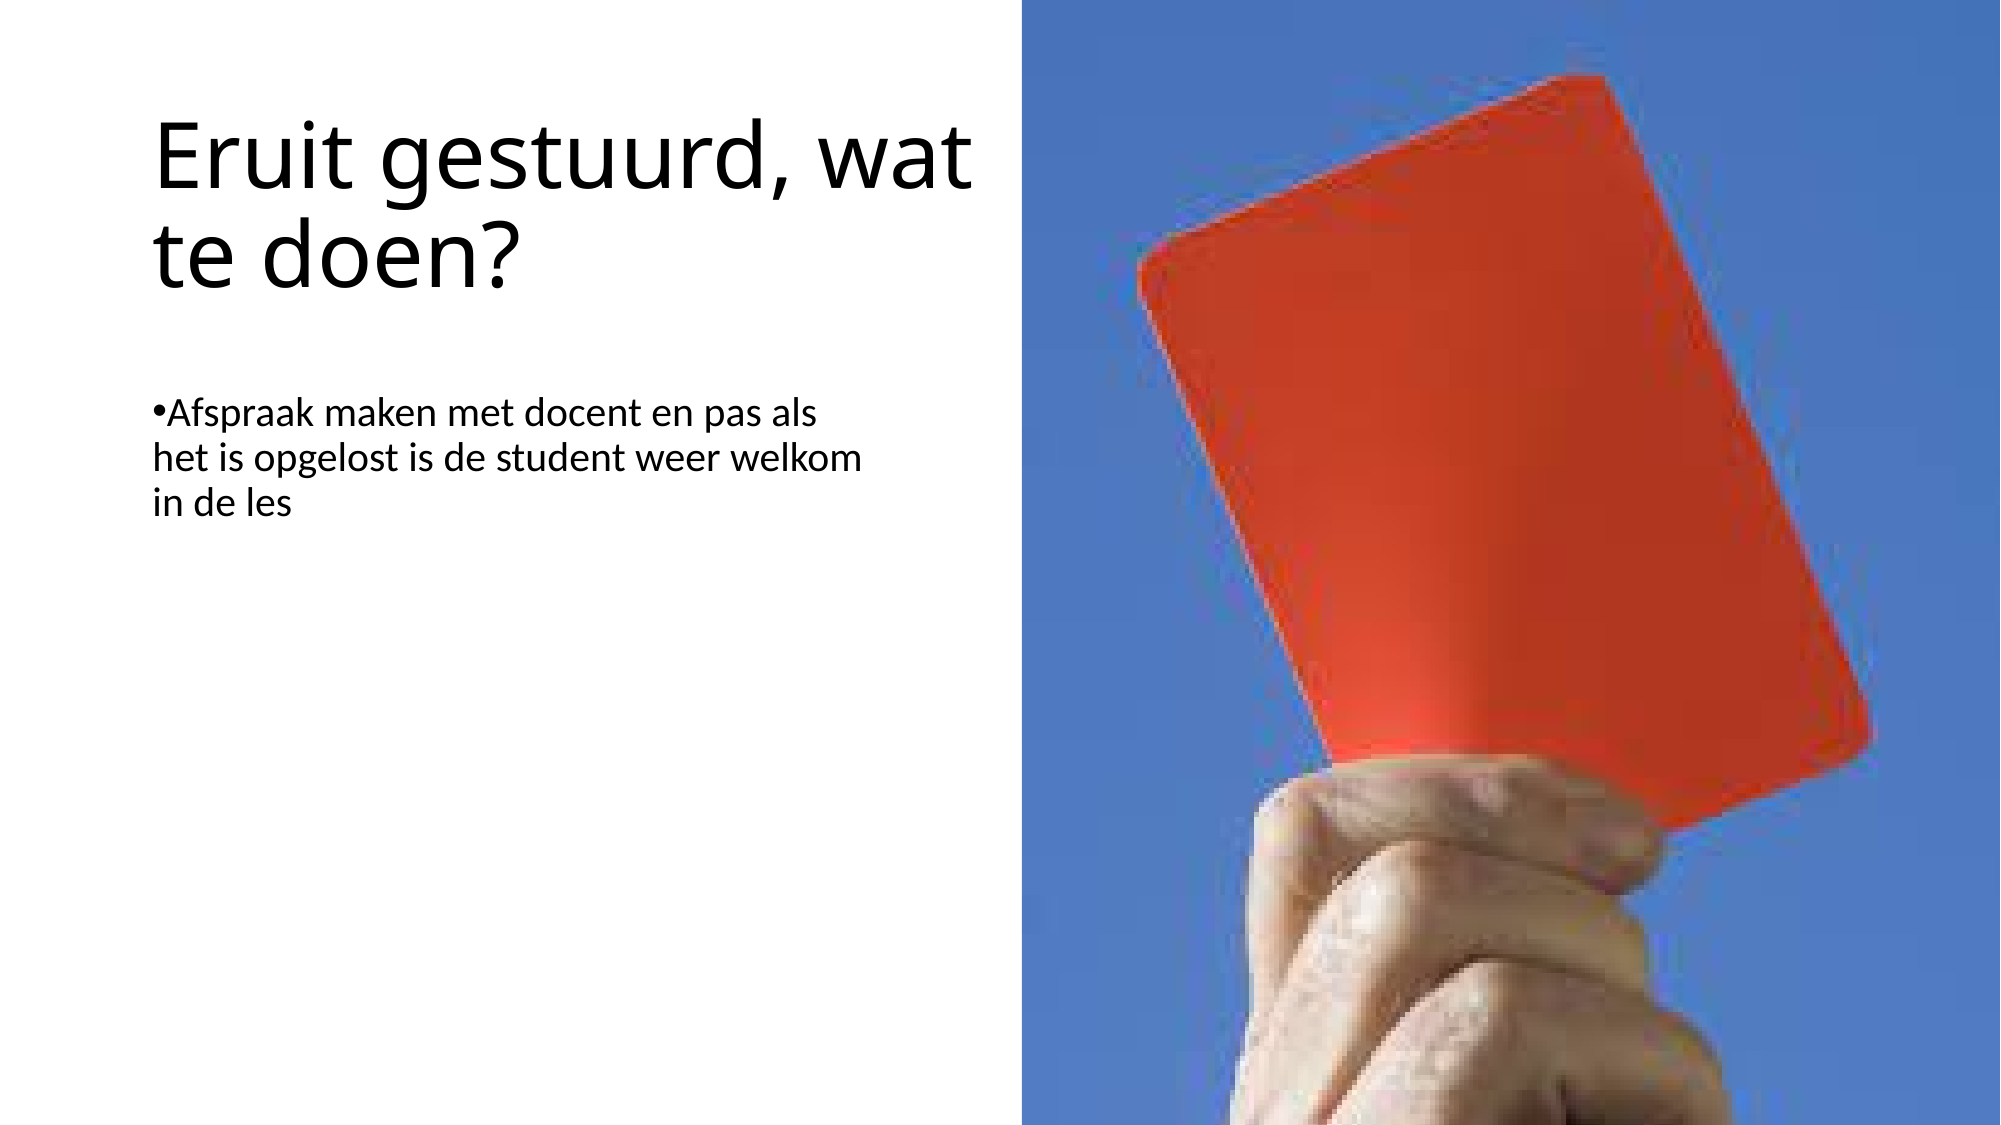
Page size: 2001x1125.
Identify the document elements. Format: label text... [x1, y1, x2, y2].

text_box Afspraak maken met docent en pas als het is opgelost is de student weer welkom in de les [137, 382, 896, 1014]
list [1021, 0, 2000, 1125]
title Eruit gestuurd, wat te doen? [137, 59, 999, 357]
text_box [0, 0, 1021, 1125]
